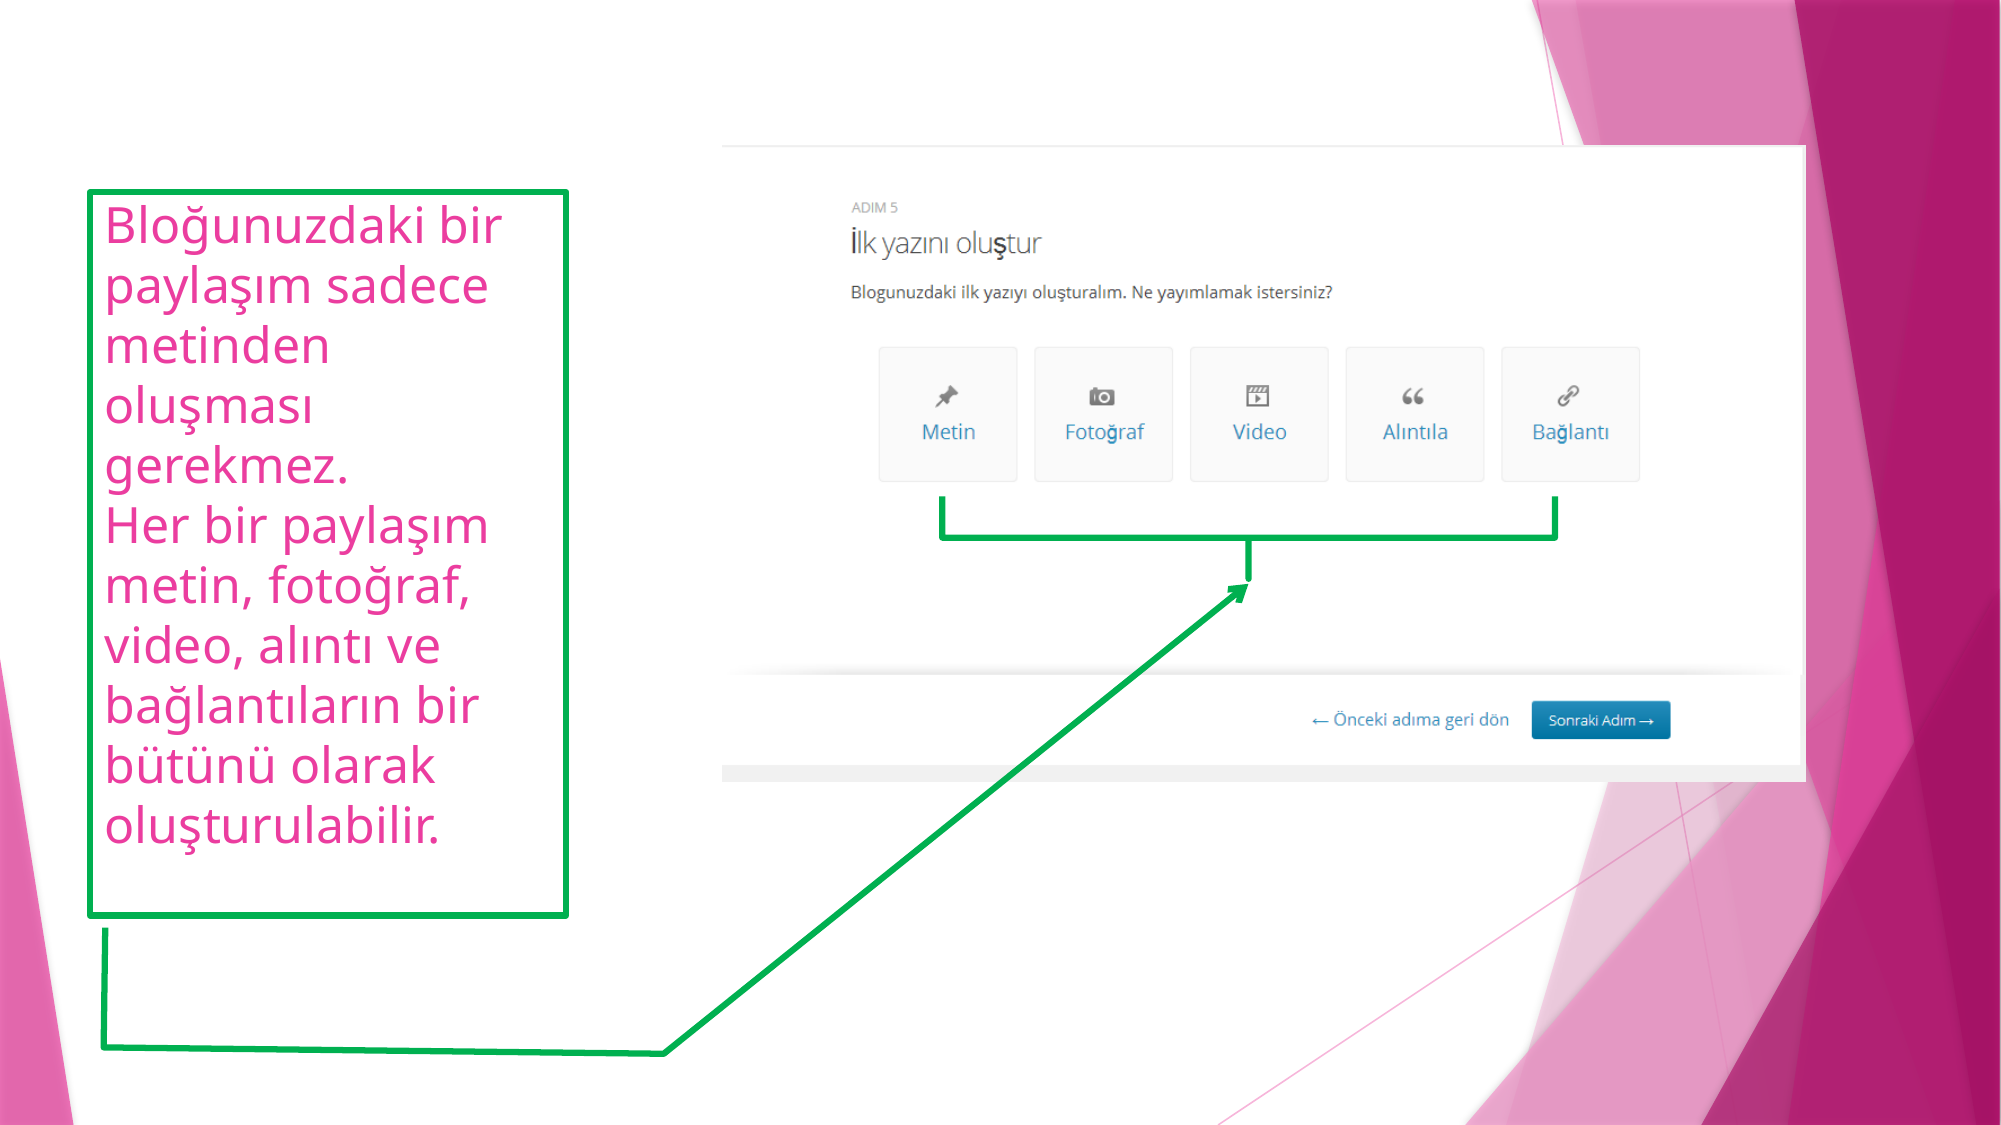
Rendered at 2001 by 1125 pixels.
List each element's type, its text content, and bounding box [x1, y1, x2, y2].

text_box Bloğunuzdaki bir paylaşım sadece metinden oluşması gerekmez. Her bir paylaşım metin, fotoğraf, video, alıntı ve bağlantıların bir bütünü olarak oluşturulabilir. [89, 191, 567, 917]
text_box Bloğunuzdaki bir paylaşım sadece metinden oluşması gerekmez. Her bir paylaşım metin, fotoğraf, video, alıntı ve bağlantıların bir bütünü olarak oluşturulabilir. [102, 792, 992, 1056]
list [722, 144, 1806, 783]
